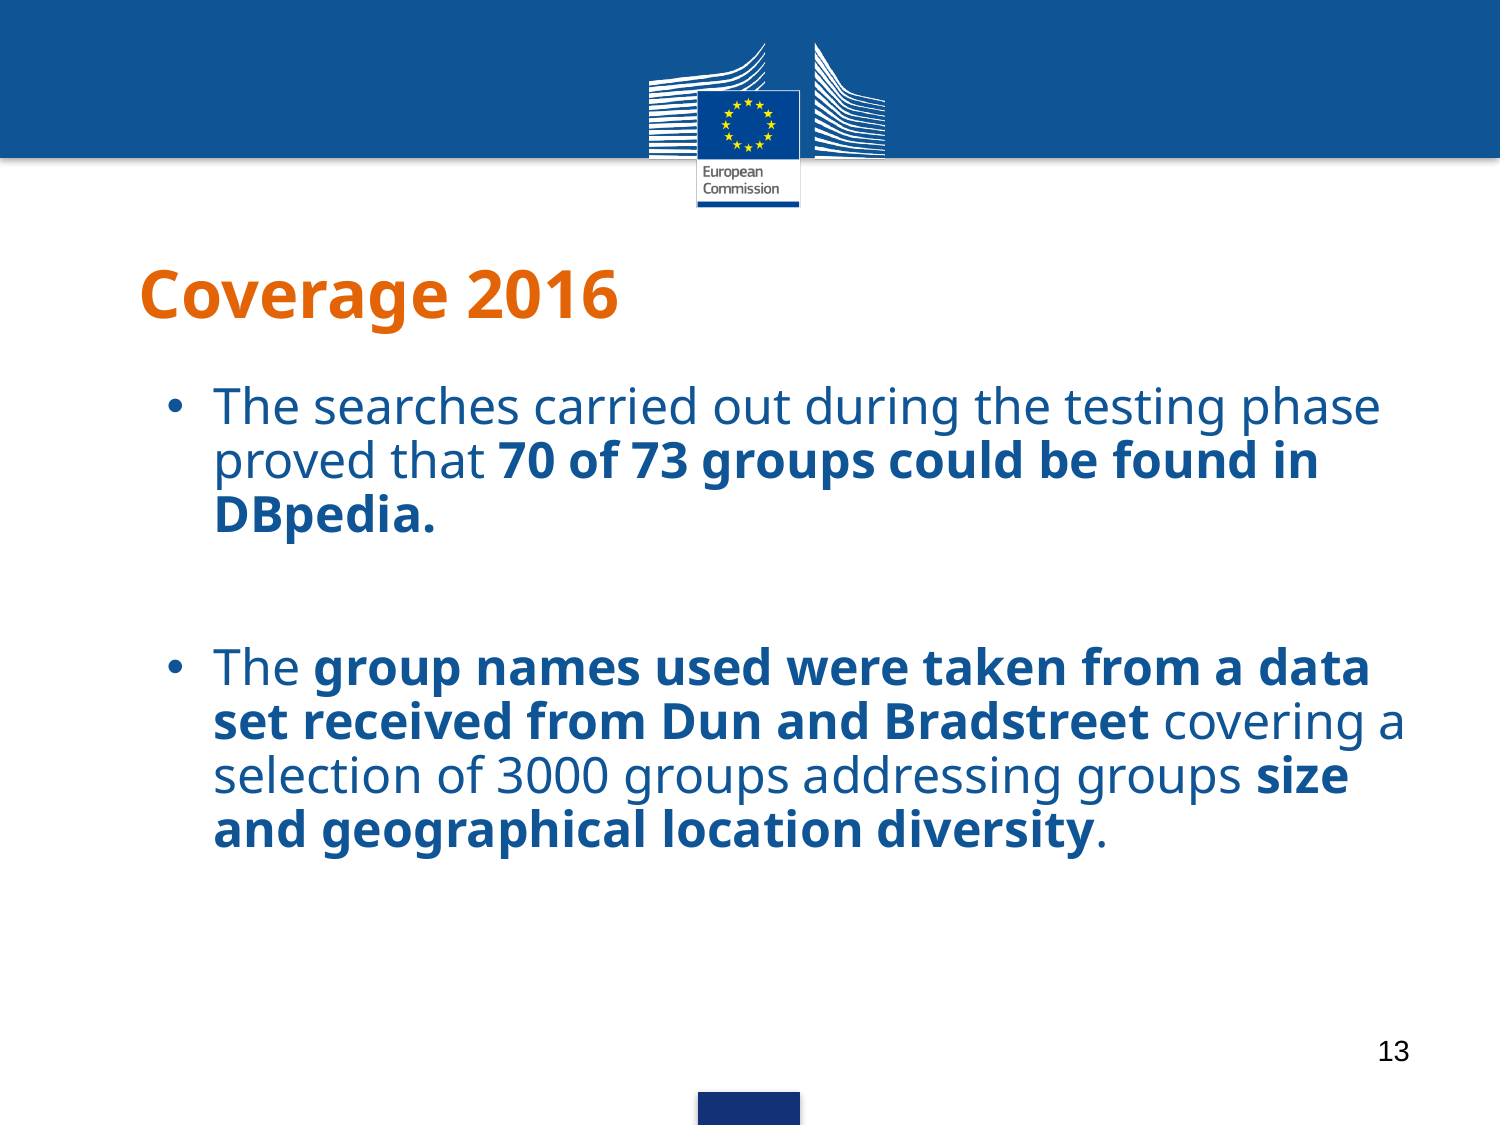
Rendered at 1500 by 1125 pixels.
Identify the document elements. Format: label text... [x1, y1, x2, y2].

slide_number 13 [1074, 1024, 1425, 1103]
list The searches carried out during the testing phase proved that 70 of 73 groups could be found in DBpedia. The group names used were taken from a data set received from Dun and Bradstreet covering a selection of 3000 groups addressing groups size and geographical location diversity. [76, 373, 1461, 1012]
title Coverage 2016 [64, 219, 1415, 374]
picture [649, 42, 885, 208]
